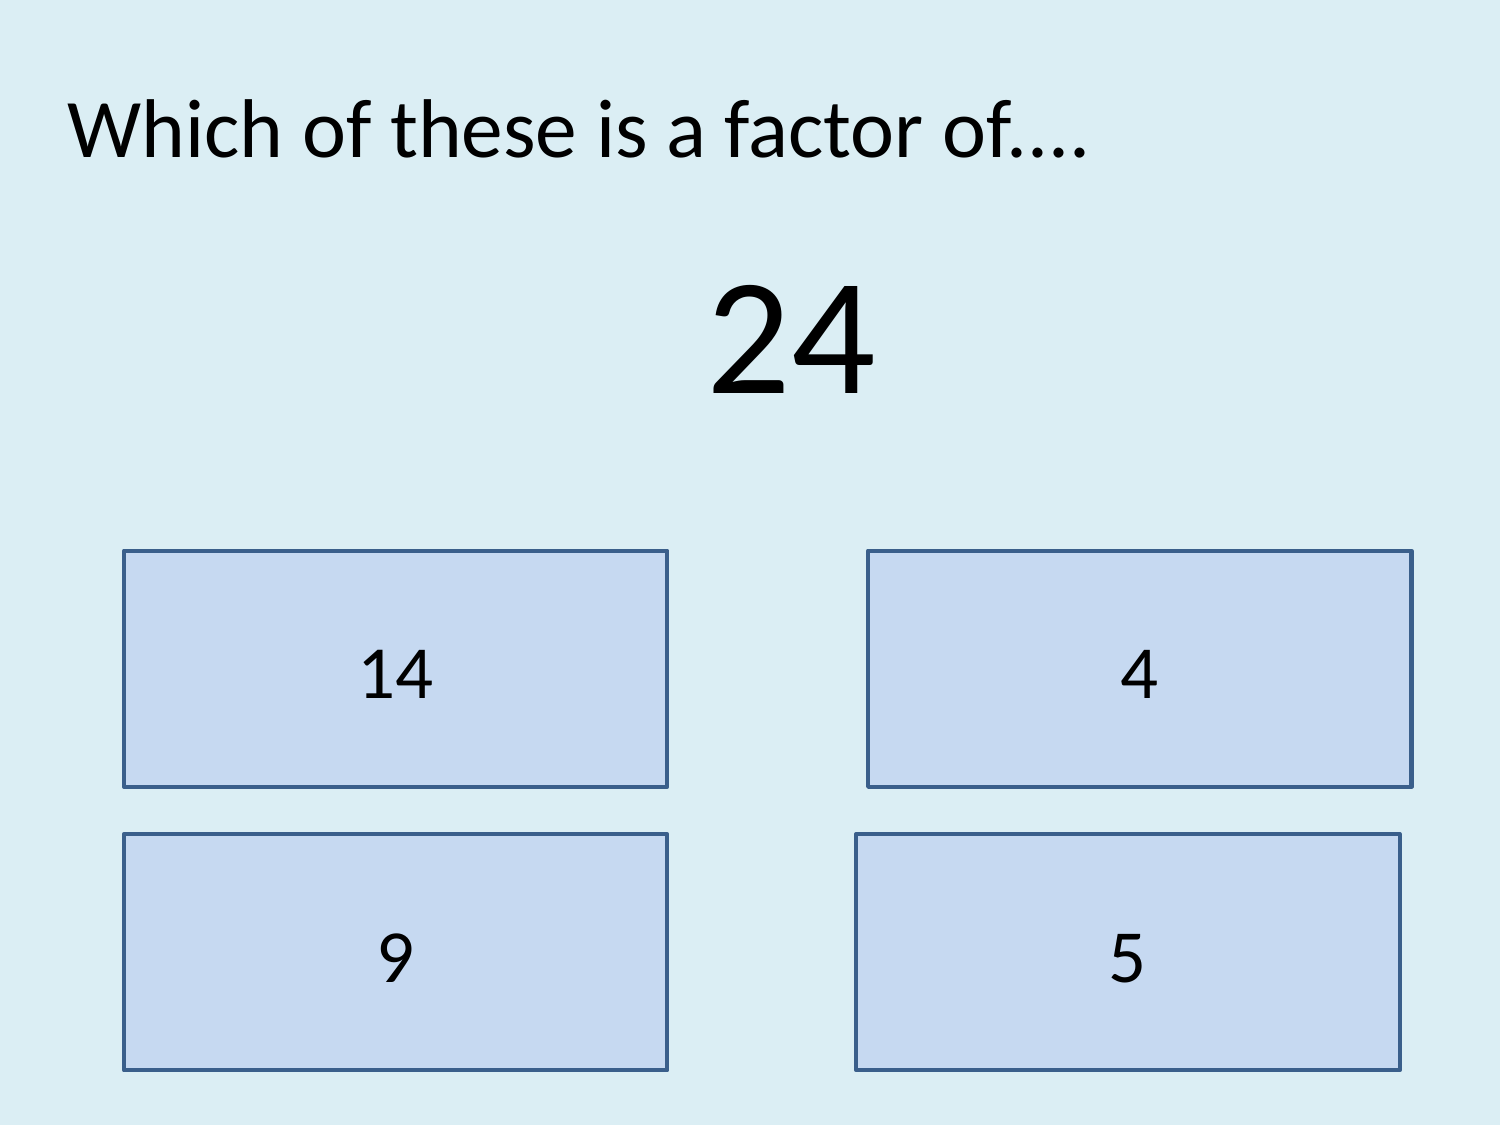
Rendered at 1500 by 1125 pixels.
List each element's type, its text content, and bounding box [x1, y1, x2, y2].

text_box 9 [122, 832, 669, 1072]
text_box 24 [691, 219, 891, 435]
text_box 5 [854, 832, 1402, 1072]
text_box Which of these is a factor of.... [53, 66, 1424, 182]
text_box 4 [866, 549, 1414, 789]
text_box 14 [122, 549, 669, 789]
